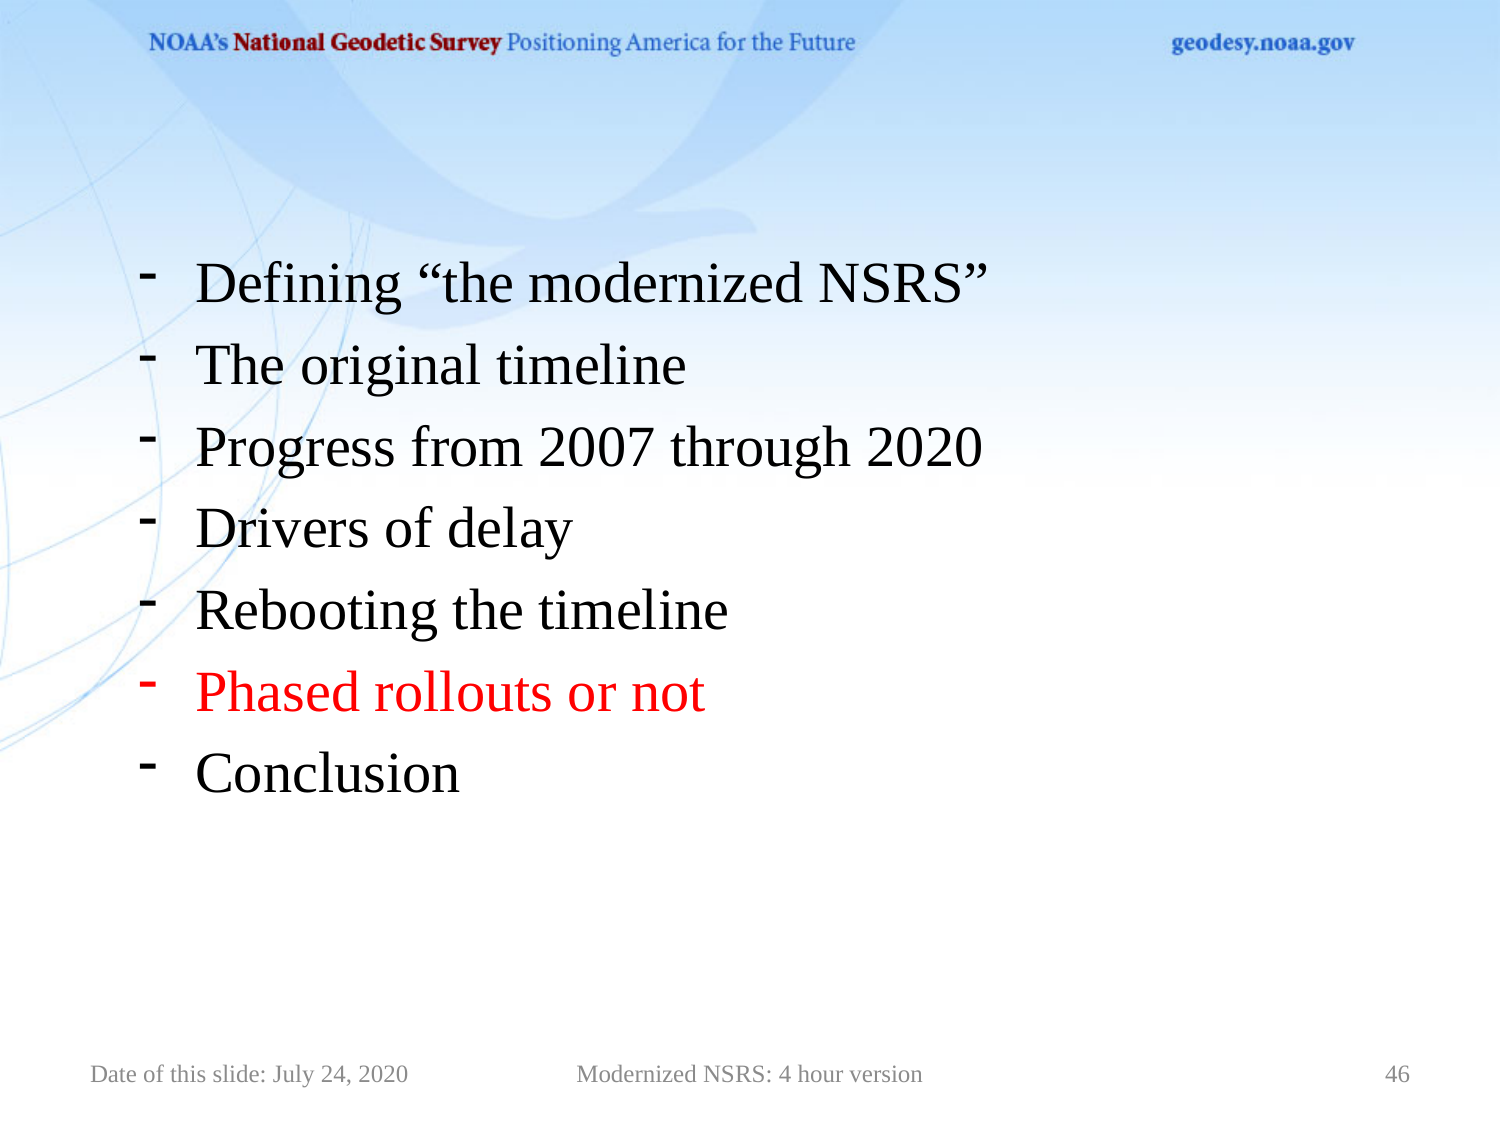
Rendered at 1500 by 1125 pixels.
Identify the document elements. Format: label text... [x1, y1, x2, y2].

list Defining “the modernized NSRS” The original timeline Progress from 2007 through 2020 Drivers of delay Rebooting the timeline Phased rollouts or not Conclusion [123, 237, 1474, 980]
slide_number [75, 1042, 425, 1103]
footer Modernized NSRS: 4 hour version [512, 1042, 988, 1103]
picture [0, 0, 1500, 1125]
slide_number 46 [1074, 1042, 1425, 1103]
